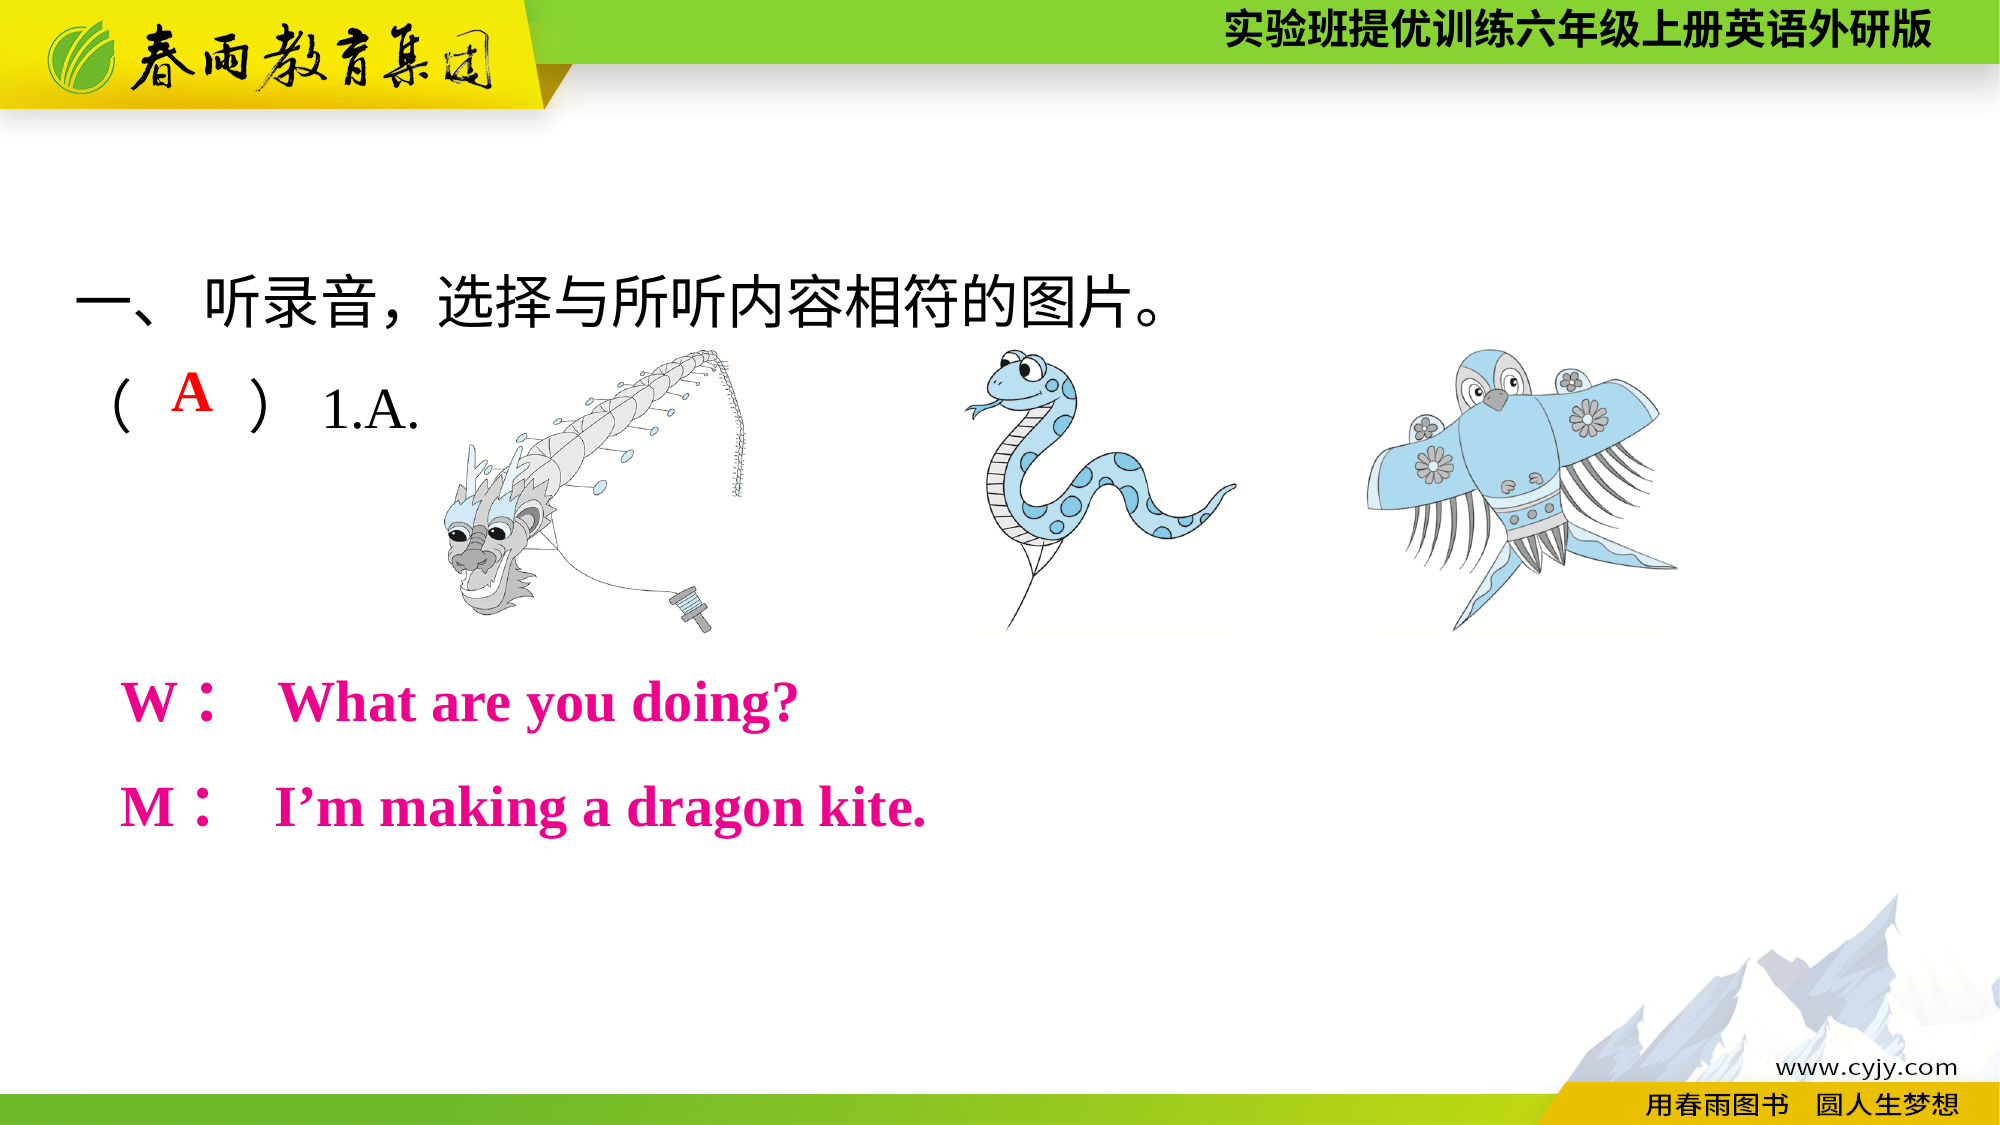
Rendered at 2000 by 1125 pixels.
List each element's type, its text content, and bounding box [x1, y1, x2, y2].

text_box A [156, 345, 244, 431]
text_box W： What are you doing? M： I’m making a dragon kite. [105, 620, 1105, 845]
picture [0, 0, 2000, 1125]
list 一、 听录音，选择与所听内容相符的图片。 （ ）1.A. B. C. [59, 222, 1944, 437]
